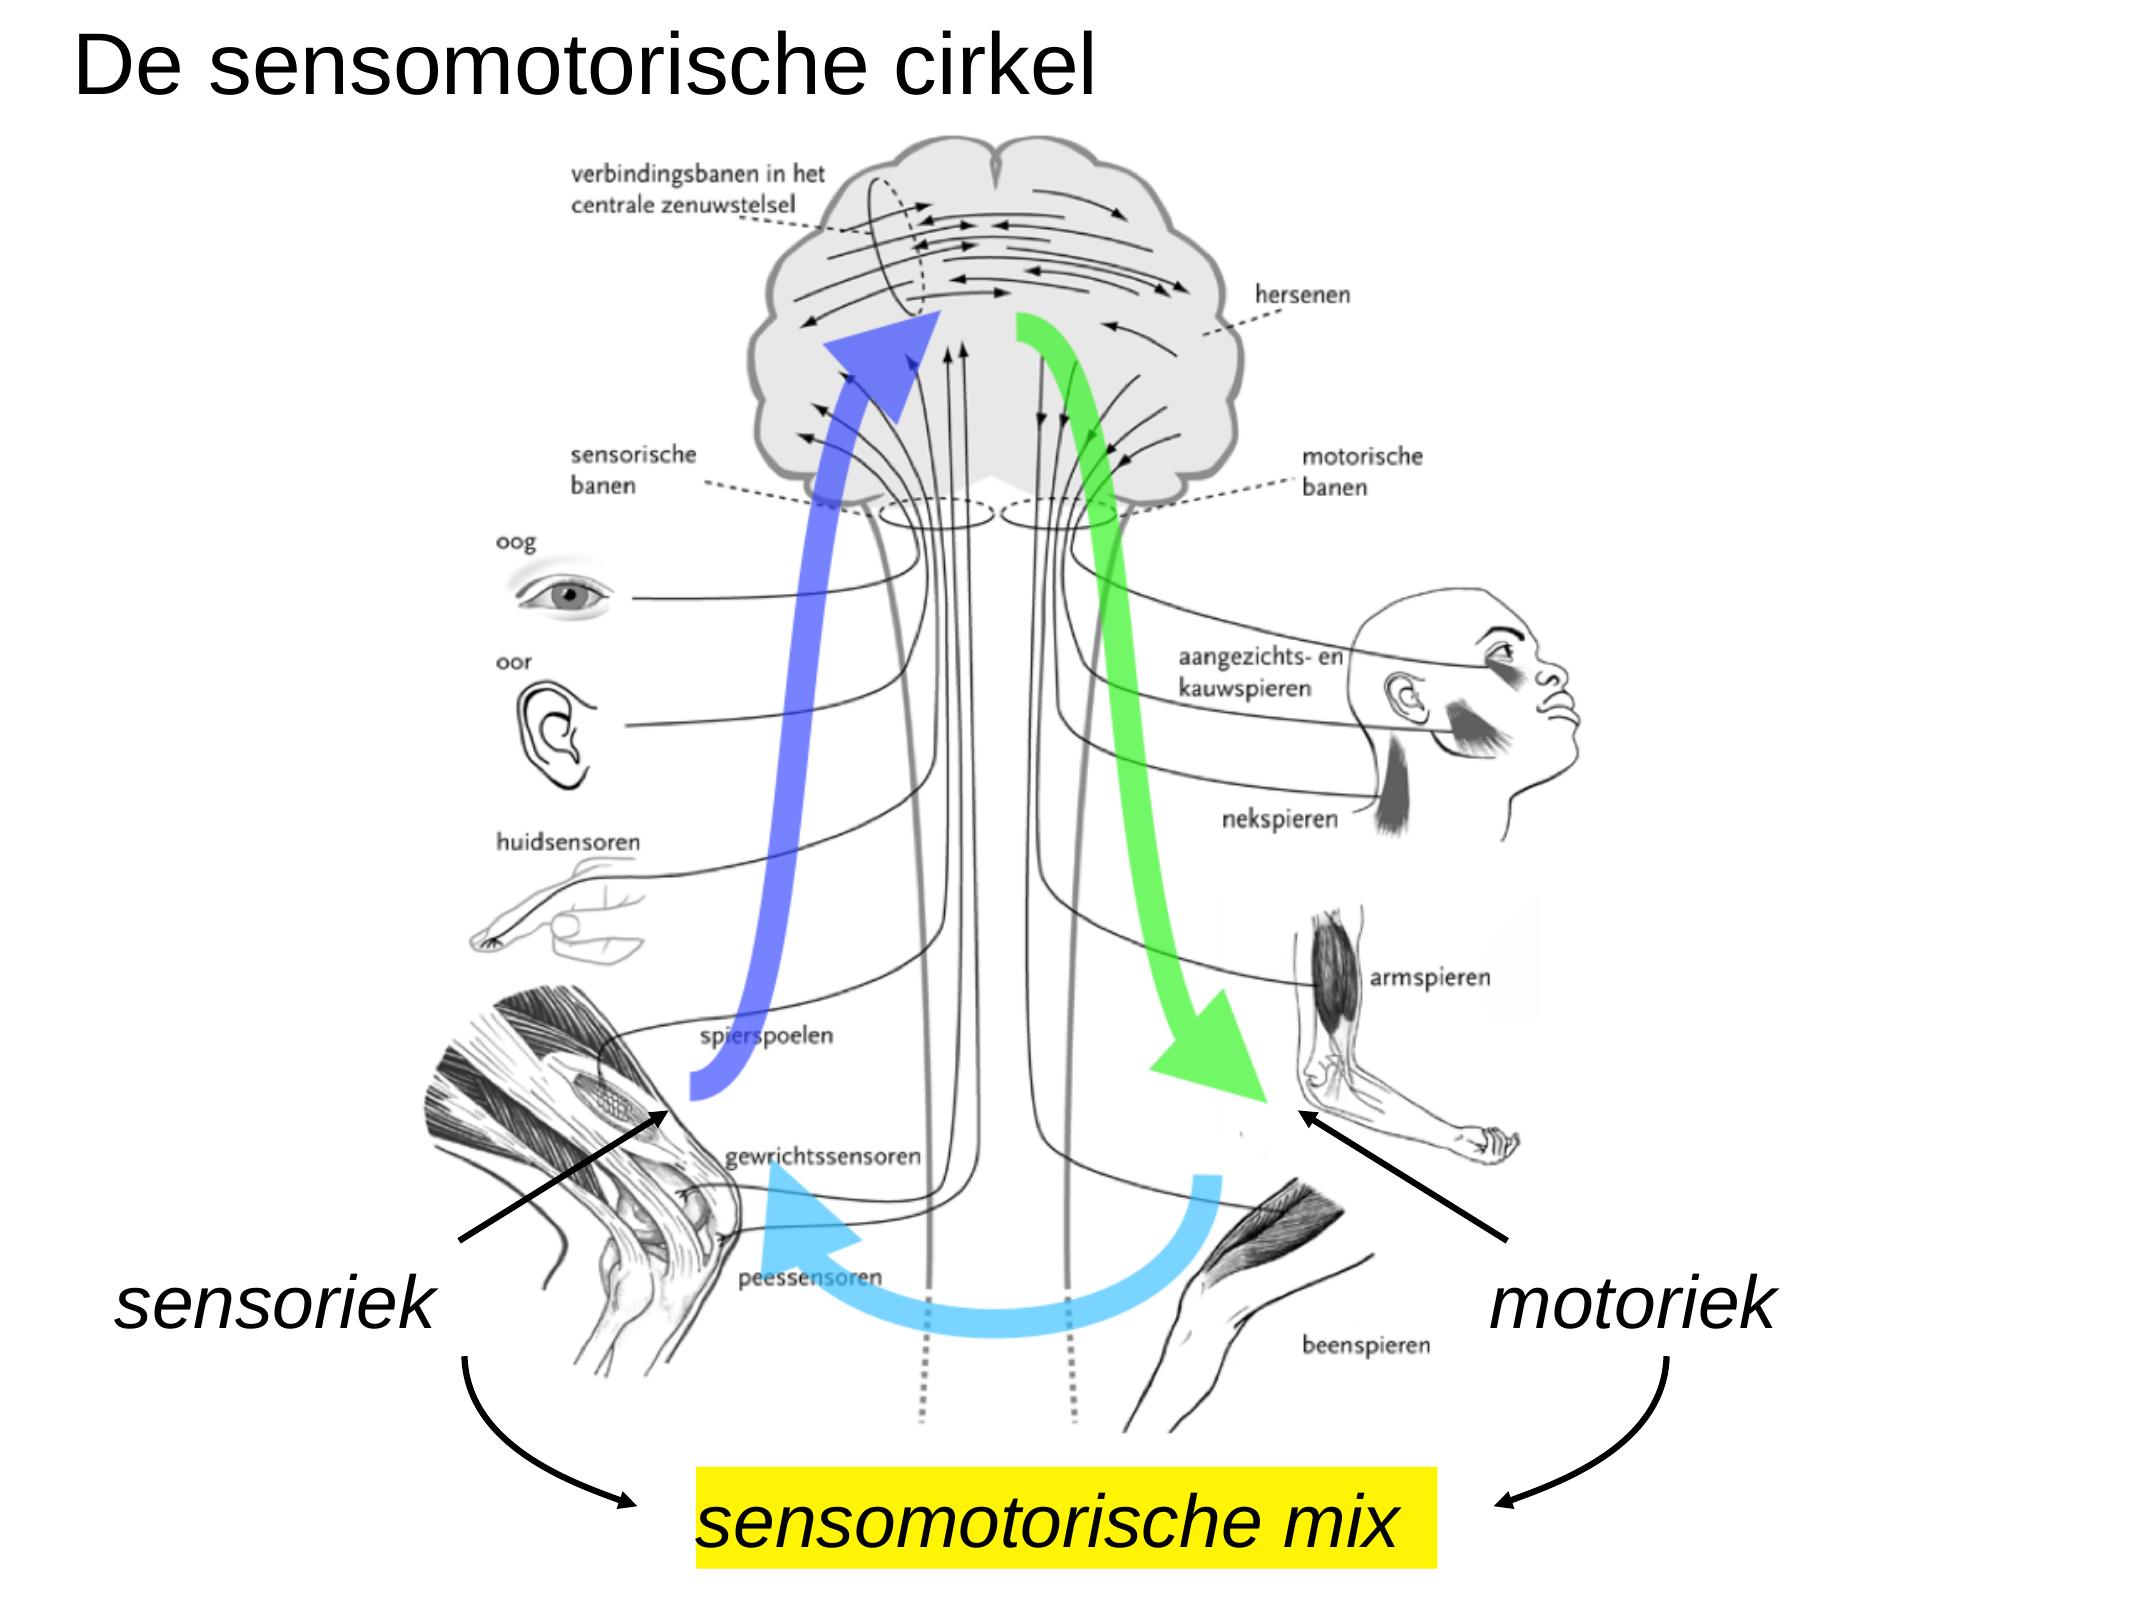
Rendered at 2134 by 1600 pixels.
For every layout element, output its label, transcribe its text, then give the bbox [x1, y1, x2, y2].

picture [382, 78, 1644, 1519]
text_box sensoriek [114, 1247, 377, 1350]
text_box motoriek [1648, 1247, 1873, 1350]
text_box sensomotorische mix [695, 1526, 1438, 1569]
text_box De sensomotorische cirkel [0, 2, 1171, 117]
text_box [1648, 1356, 1667, 1413]
